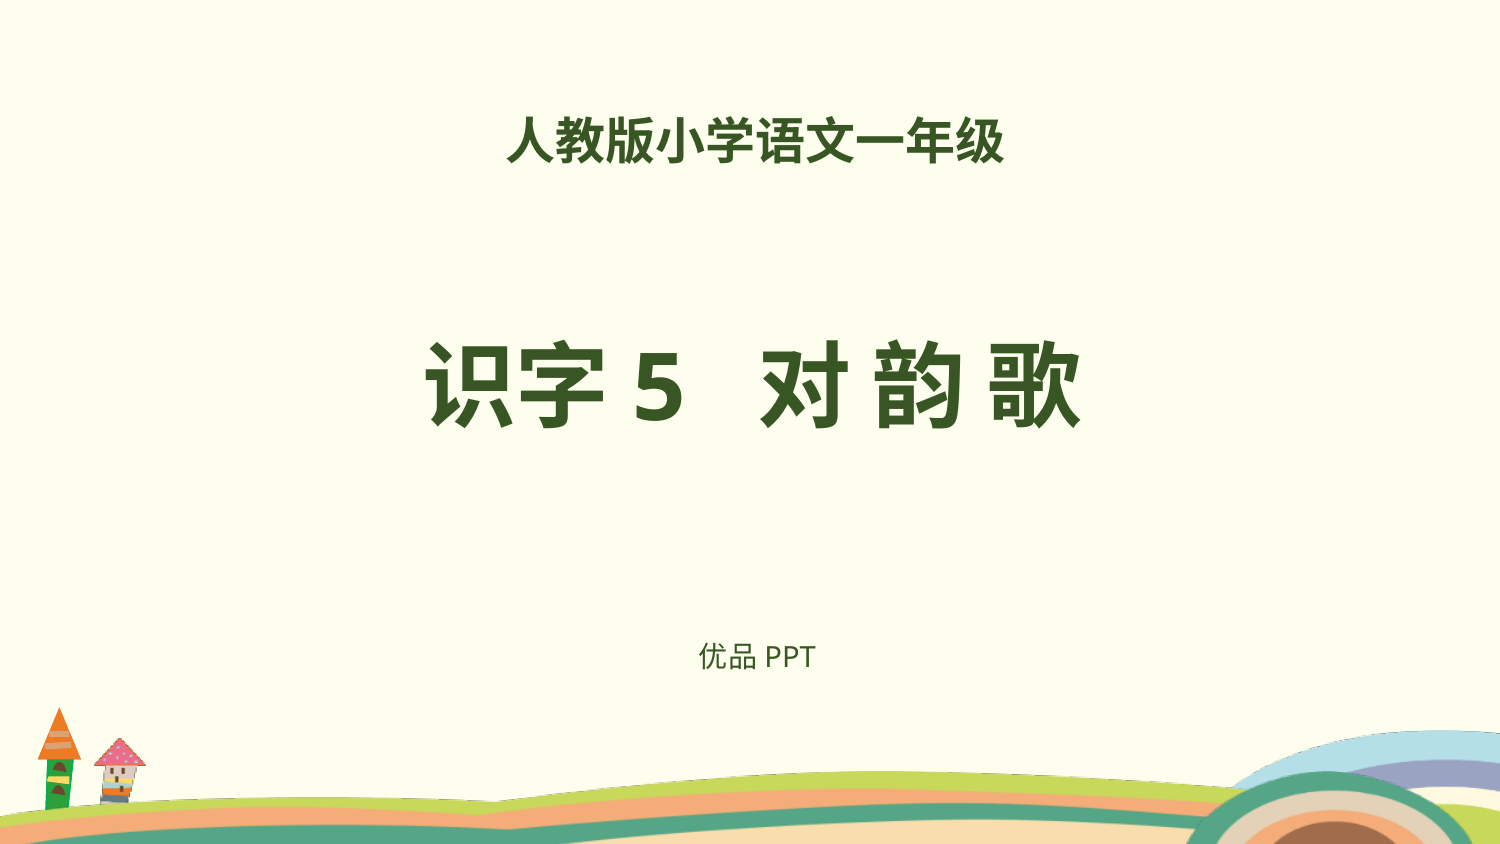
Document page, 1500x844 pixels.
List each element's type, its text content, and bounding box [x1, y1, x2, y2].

text_box 人教版小学语文一年级 [490, 102, 1021, 178]
picture [0, 0, 1500, 844]
text_box 优品PPT [642, 627, 874, 681]
text_box 识字5 对 韵 歌 [407, 319, 1096, 447]
